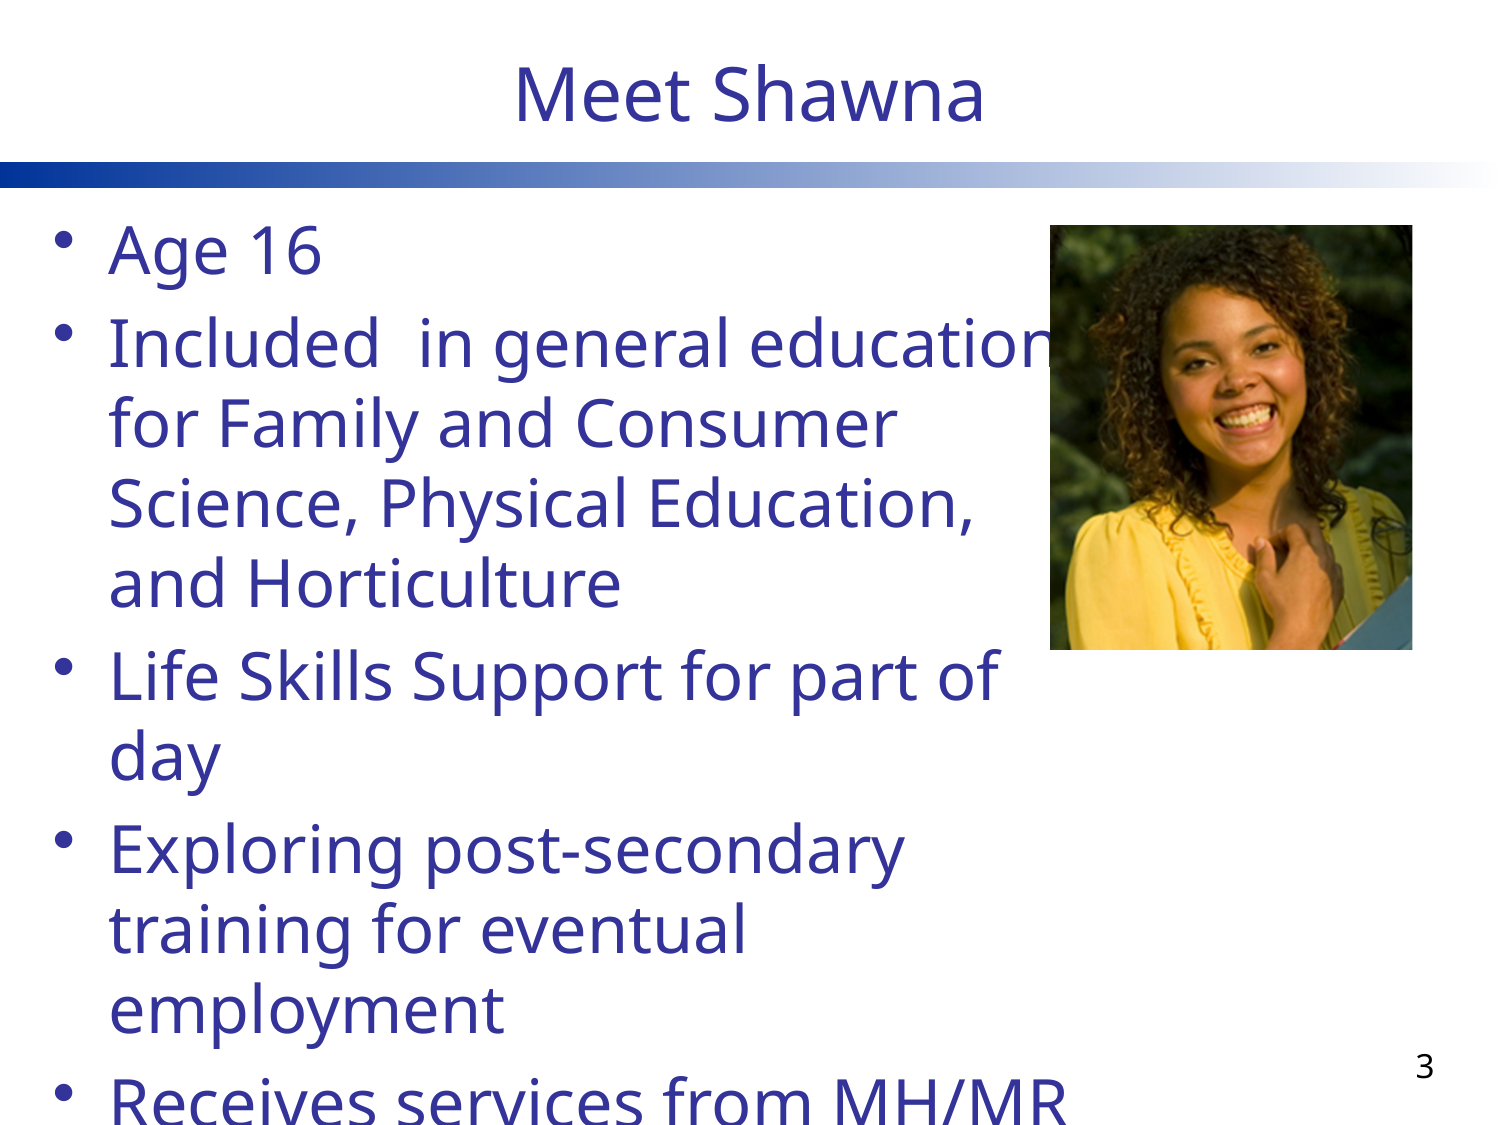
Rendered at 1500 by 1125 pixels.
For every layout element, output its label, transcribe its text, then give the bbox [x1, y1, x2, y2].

picture [1049, 224, 1413, 651]
text_box 3 [1400, 1037, 1500, 1098]
list Age 16 Included in general education for Family and Consumer Science, Physical Education, and Horticulture Life Skills Support for part of day Exploring post-secondary training for eventual employment Receives services from MH/MR [37, 200, 1100, 1025]
title Meet Shawna [75, 45, 1425, 138]
